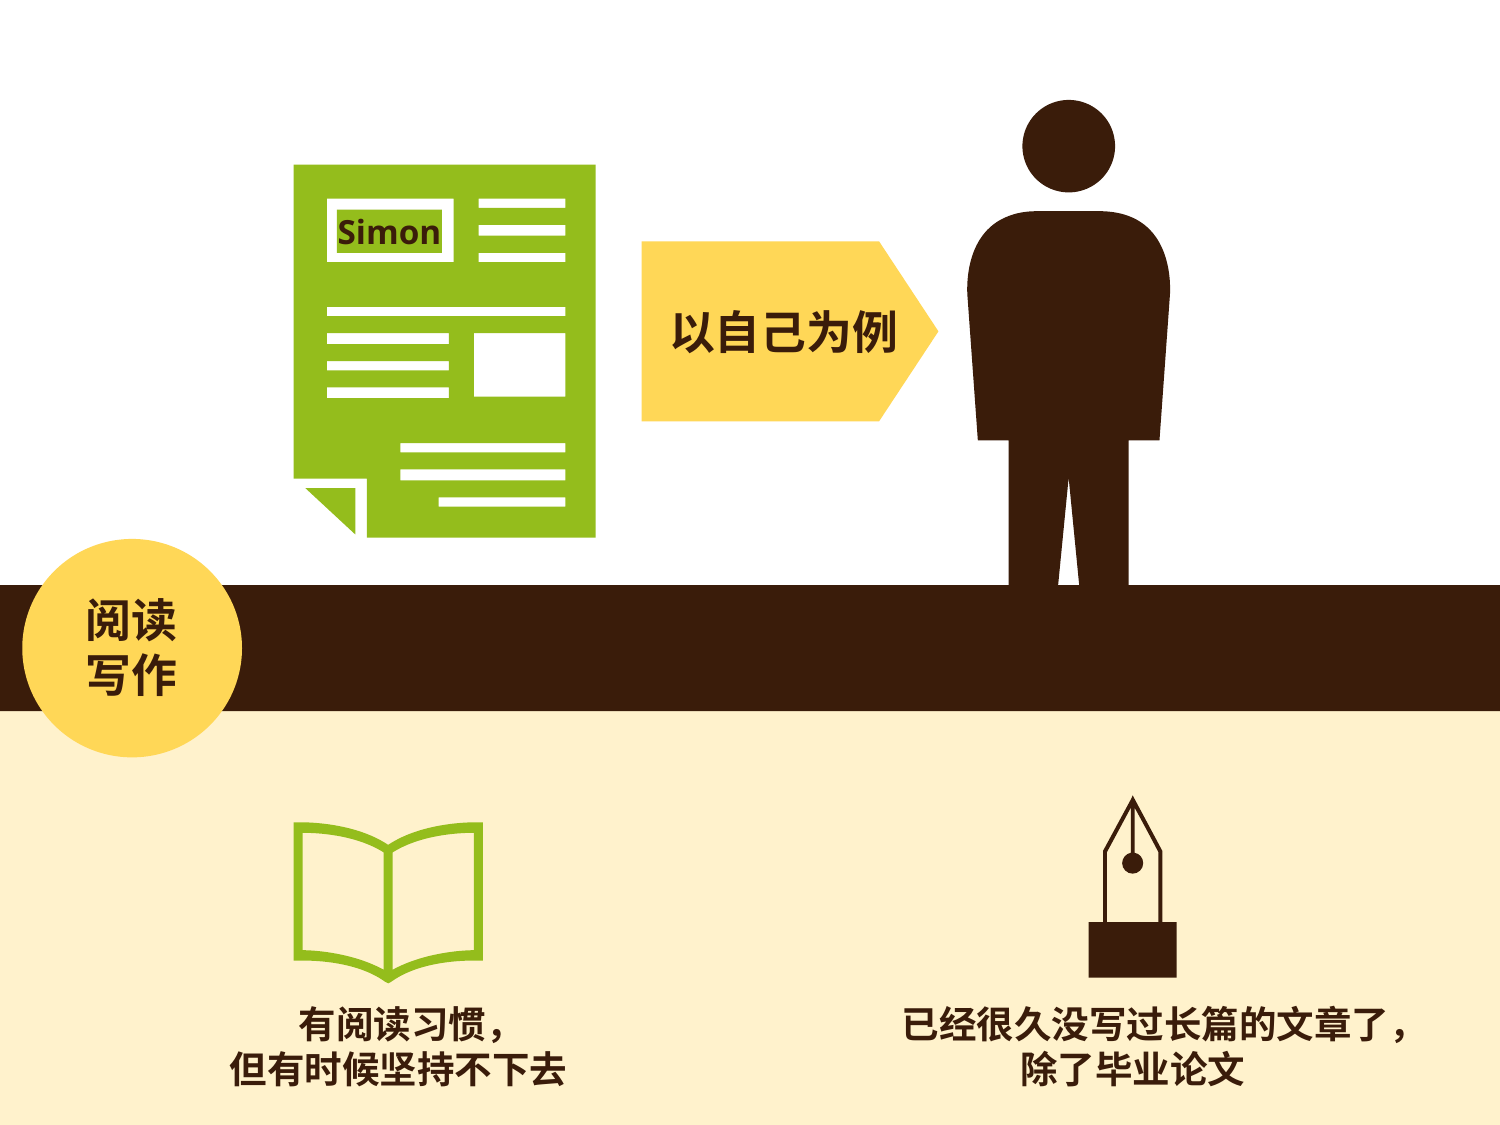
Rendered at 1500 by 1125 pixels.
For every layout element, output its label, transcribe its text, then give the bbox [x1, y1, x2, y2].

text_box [293, 164, 596, 538]
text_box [700, 182, 880, 480]
text_box 已经很久没写过长篇的文章了，除了毕业论文 [854, 993, 1412, 1099]
text_box [263, 584, 1500, 712]
text_box 有阅读习惯， 但有时候坚持不下去 [177, 993, 620, 1099]
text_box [0, 538, 263, 758]
text_box [1088, 795, 1177, 978]
text_box [293, 822, 483, 984]
text_box [0, 712, 1500, 1125]
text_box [960, 99, 1177, 688]
